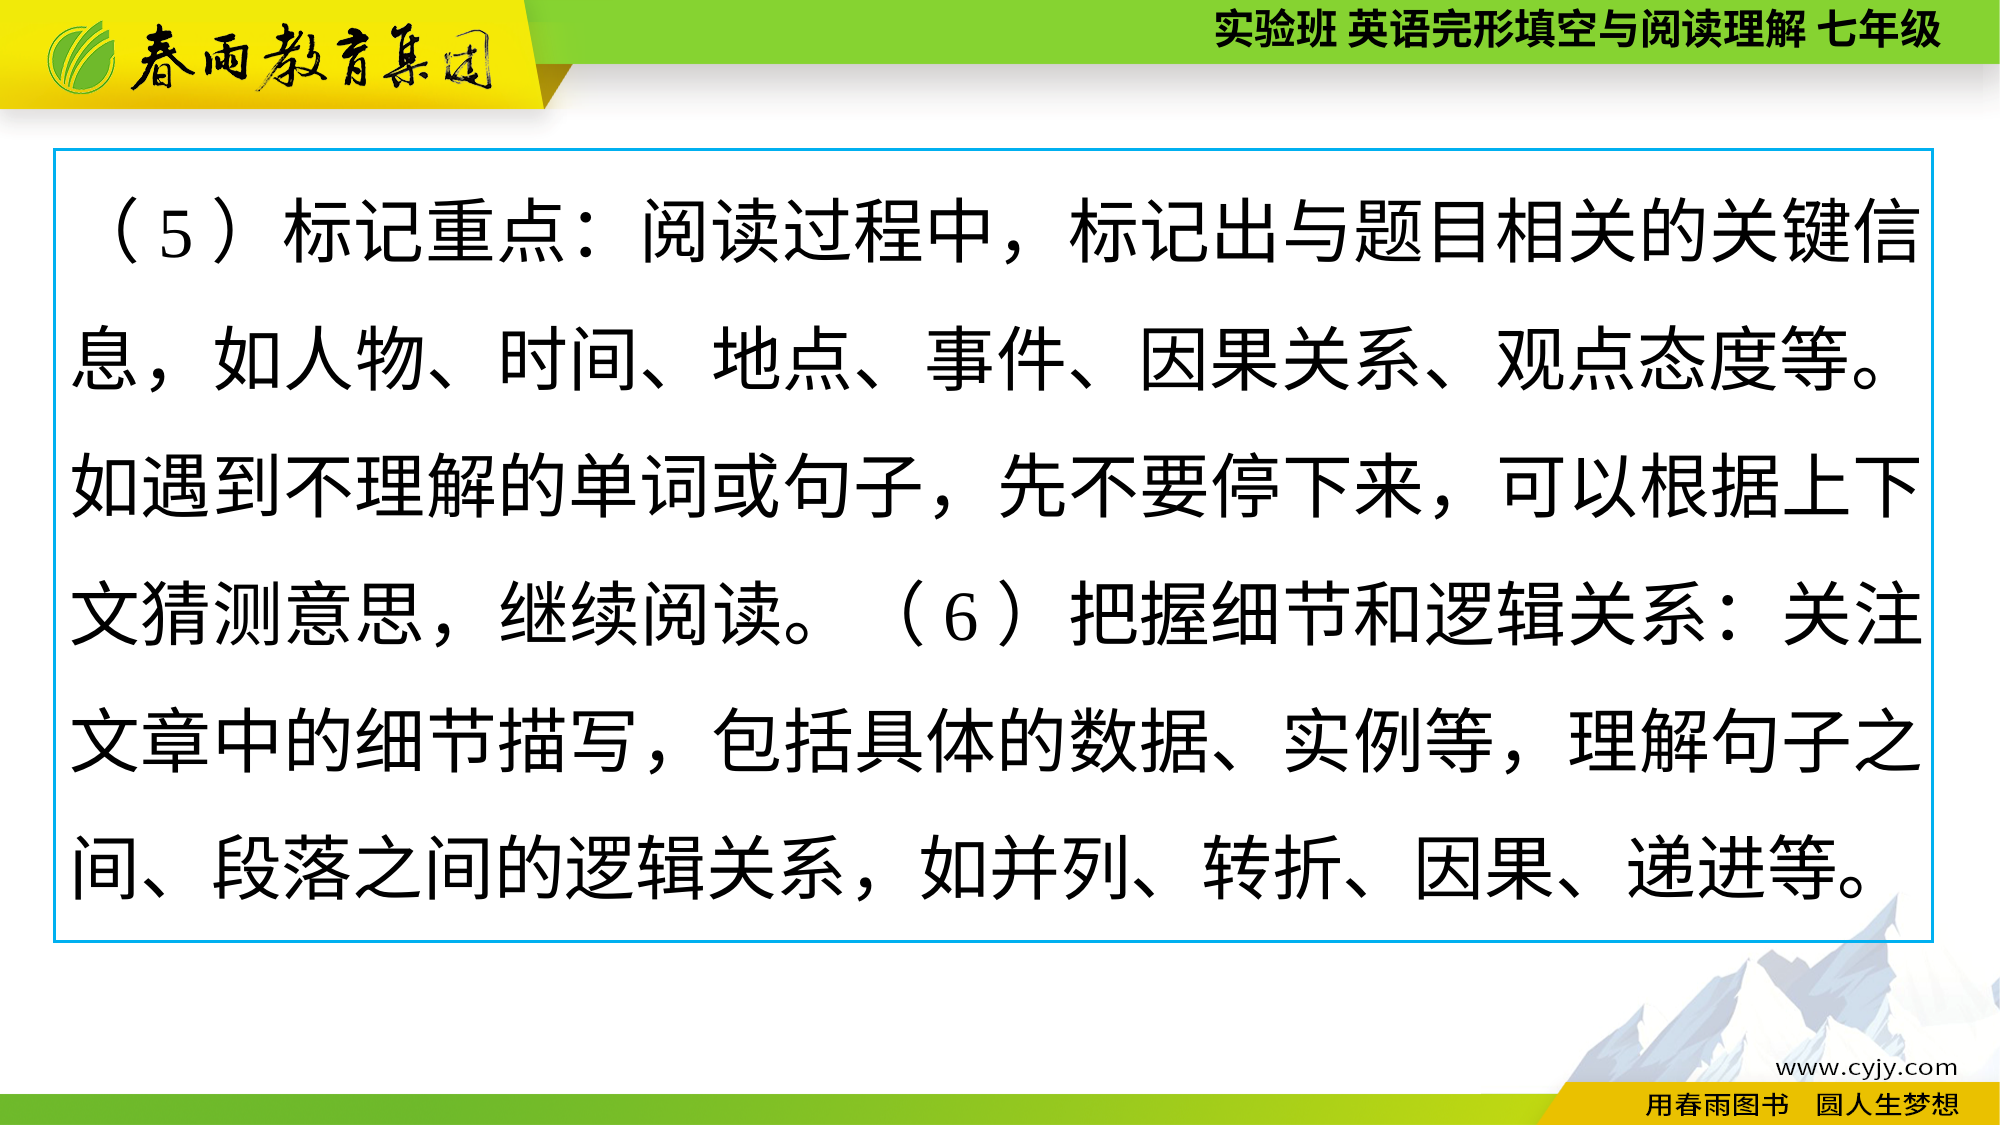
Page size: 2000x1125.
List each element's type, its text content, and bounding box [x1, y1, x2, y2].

text_box [54, 149, 1933, 942]
list （5）标记重点：阅读过程中，标记出与题目相关的关键信息，如人物、时间、地点、事件、因果关系、观点态度等。如遇到不理解的单词或句子，先不要停下来，可以根据上下文猜测意思，继续阅读。（6）把握细节和逻辑关系：关注文章中的细节描写，包括具体的数据、实例等，理解句子之间、段落之间的逻辑关系，如并列、转折、因果、递进等。 [54, 137, 1939, 909]
picture [0, 0, 2000, 1125]
